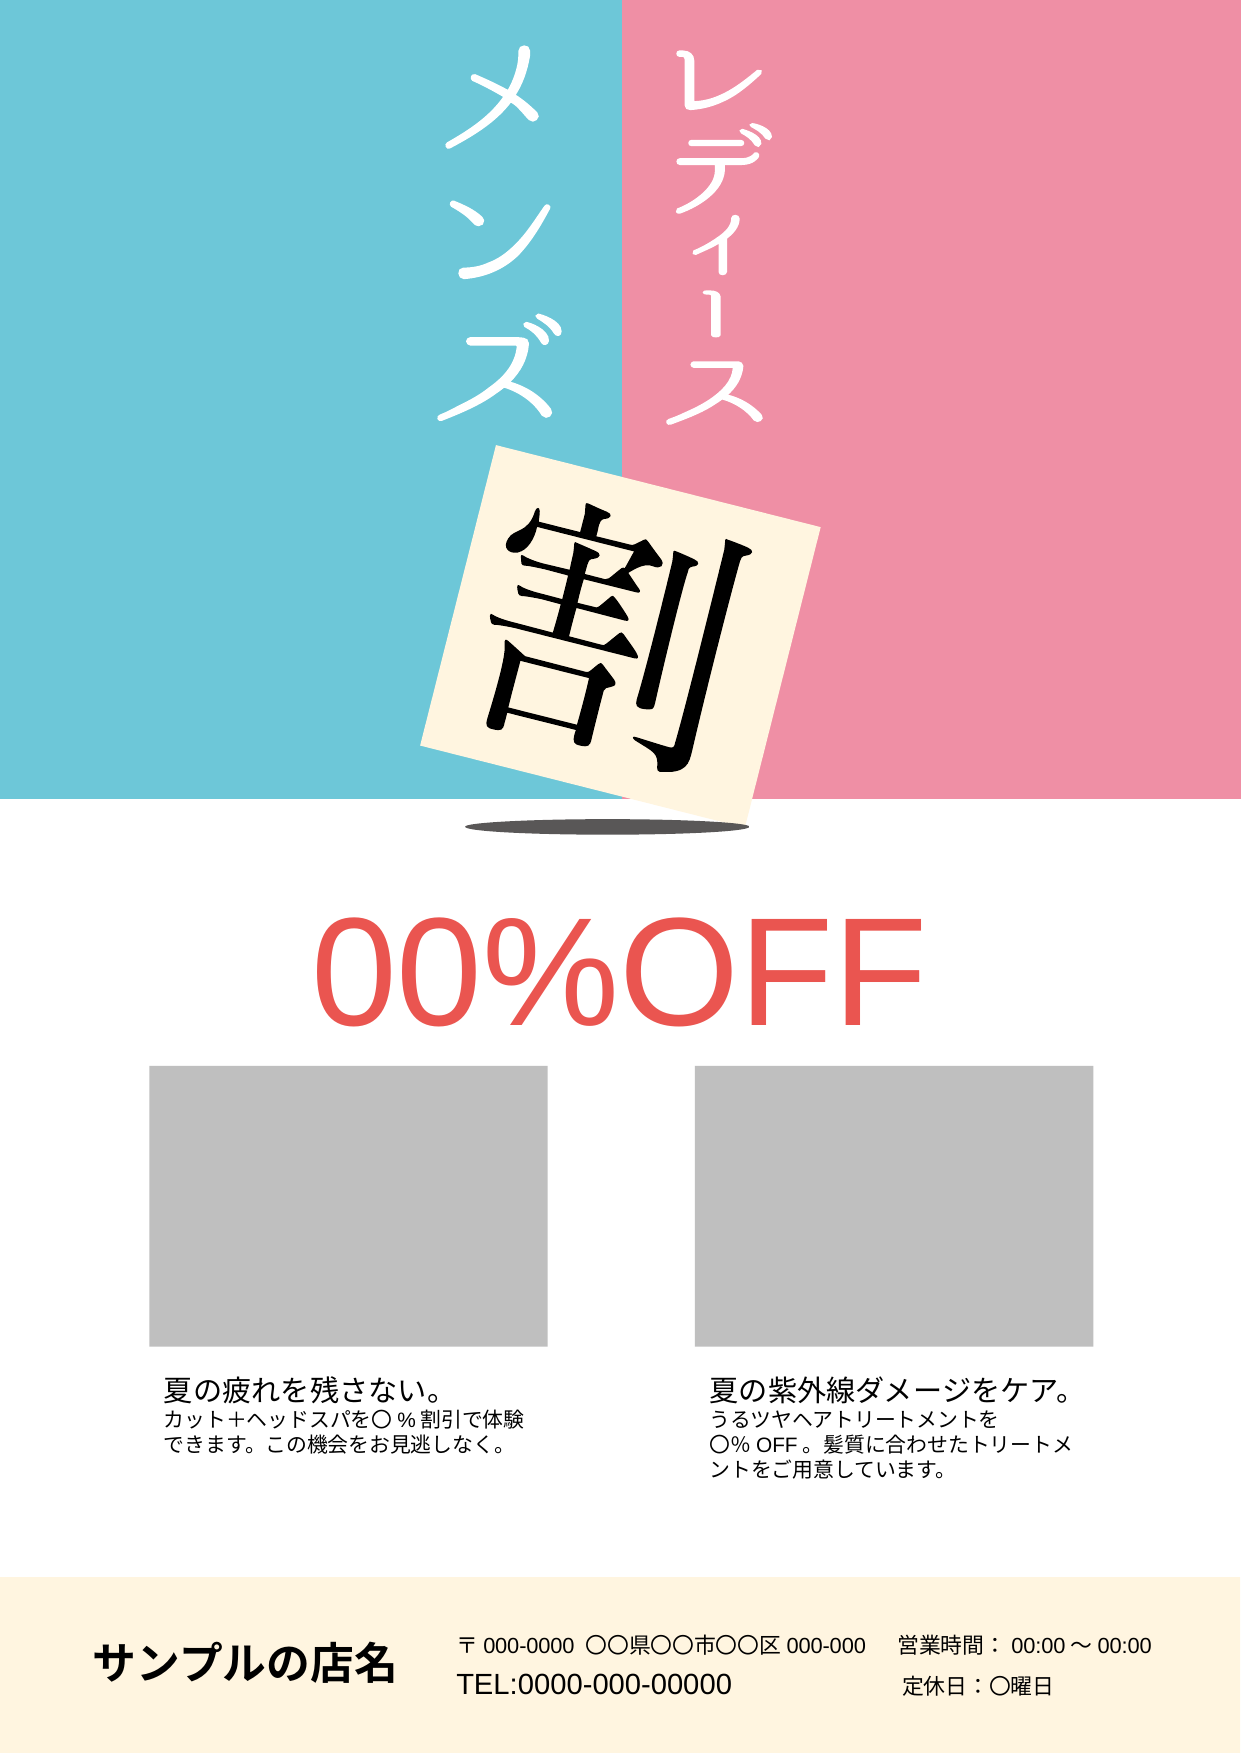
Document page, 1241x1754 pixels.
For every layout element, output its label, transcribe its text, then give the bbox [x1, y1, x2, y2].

text_box 〒000-0000 〇〇県〇〇市〇〇区000-000 営業時間：00:00～00:00 TEL:0000-000-00000 定休日：〇曜日 [441, 1619, 1218, 1708]
text_box 夏の疲れを残さない。 カット＋ヘッドスパを〇%割引で体験できます。この機会をお見逃しなく。 [149, 1364, 548, 1465]
text_box サンプルの店名 [78, 1628, 514, 1696]
picture [0, 0, 1241, 835]
text_box [148, 1065, 549, 1348]
text_box [694, 1065, 1094, 1348]
text_box 夏の紫外線ダメージをケア。 うるツヤヘアトリートメントを〇％OFF。髪質に合わせたトリートメントをご用意しています。 [694, 1364, 1094, 1490]
text_box 00%OFF [261, 863, 979, 1064]
